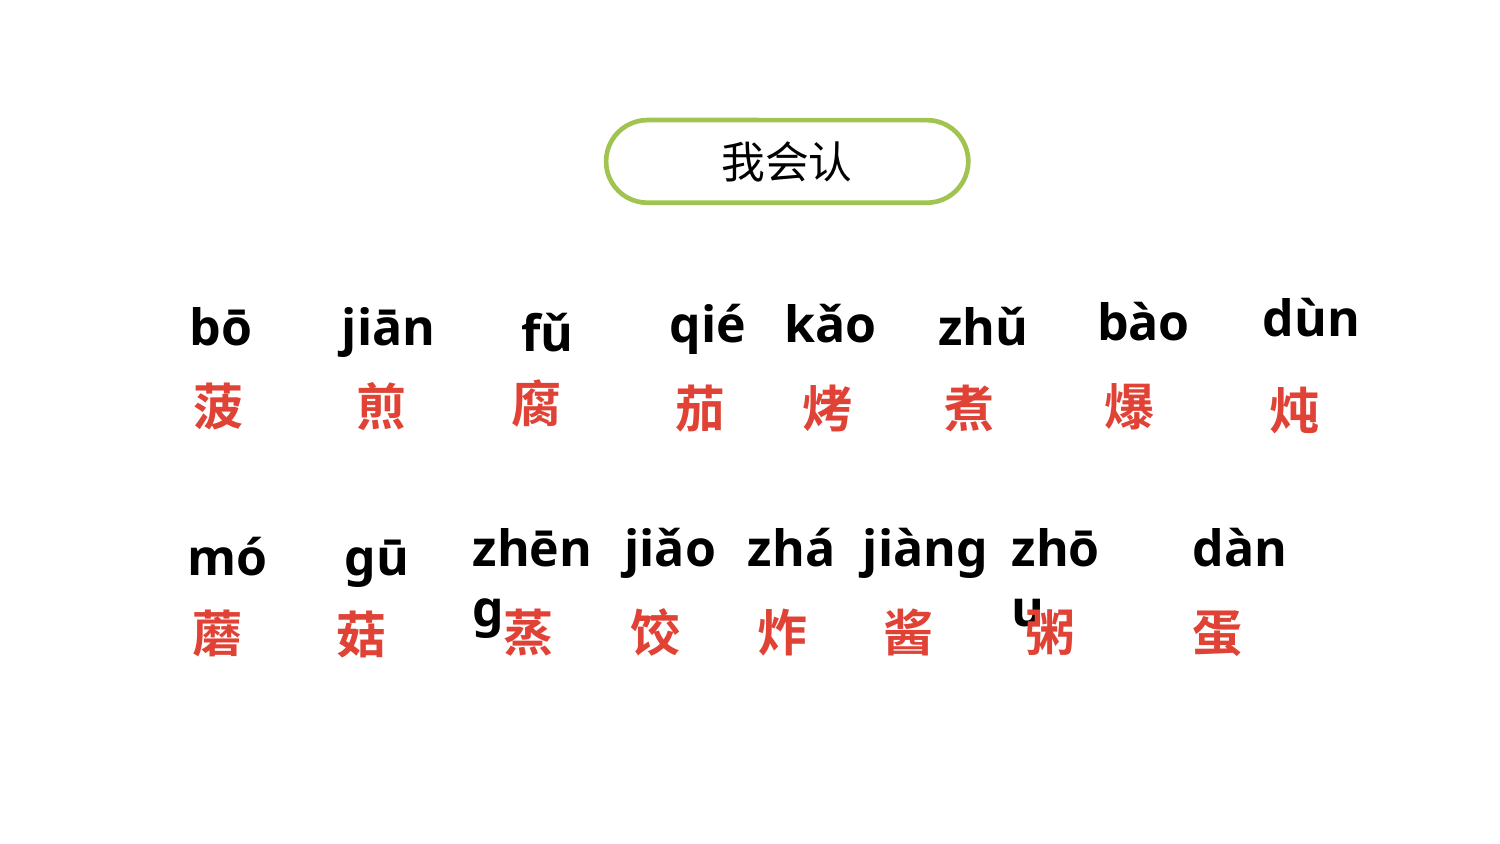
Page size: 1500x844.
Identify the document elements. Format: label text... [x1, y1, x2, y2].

text_box 煮 [933, 372, 1007, 444]
text_box 菇 [324, 598, 398, 670]
text_box zhōu [1000, 510, 1129, 642]
text_box fǔ [509, 296, 595, 368]
text_box 炖 [1258, 373, 1332, 445]
text_box zhá [736, 510, 851, 582]
text_box qié [658, 286, 773, 359]
text_box jiǎo [622, 510, 736, 582]
text_box dàn [1181, 510, 1310, 582]
text_box 菠 [181, 369, 255, 441]
text_box 蛋 [1181, 596, 1255, 668]
text_box jiàng [851, 510, 1000, 582]
text_box dùn [1251, 281, 1381, 353]
text_box 爆 [1092, 370, 1166, 442]
text_box 炸 [745, 596, 819, 668]
text_box 烤 [791, 372, 864, 444]
text_box bào [1085, 284, 1252, 356]
text_box 煎 [344, 369, 418, 441]
text_box zhēng [461, 510, 622, 642]
text_box mó [176, 519, 301, 591]
text_box 蒸 [492, 642, 566, 668]
text_box 蘑 [181, 597, 254, 669]
text_box 酱 [872, 596, 946, 668]
text_box kǎo [773, 286, 897, 359]
text_box 粥 [1014, 596, 1088, 668]
text_box 腐 [500, 367, 574, 439]
text_box bō [178, 290, 264, 362]
text_box 茄 [663, 372, 737, 444]
text_box jiān [330, 290, 466, 362]
text_box 饺 [619, 596, 693, 668]
text_box 我会认 [605, 119, 970, 204]
text_box gū [333, 519, 423, 591]
text_box zhǔ [927, 289, 1093, 361]
